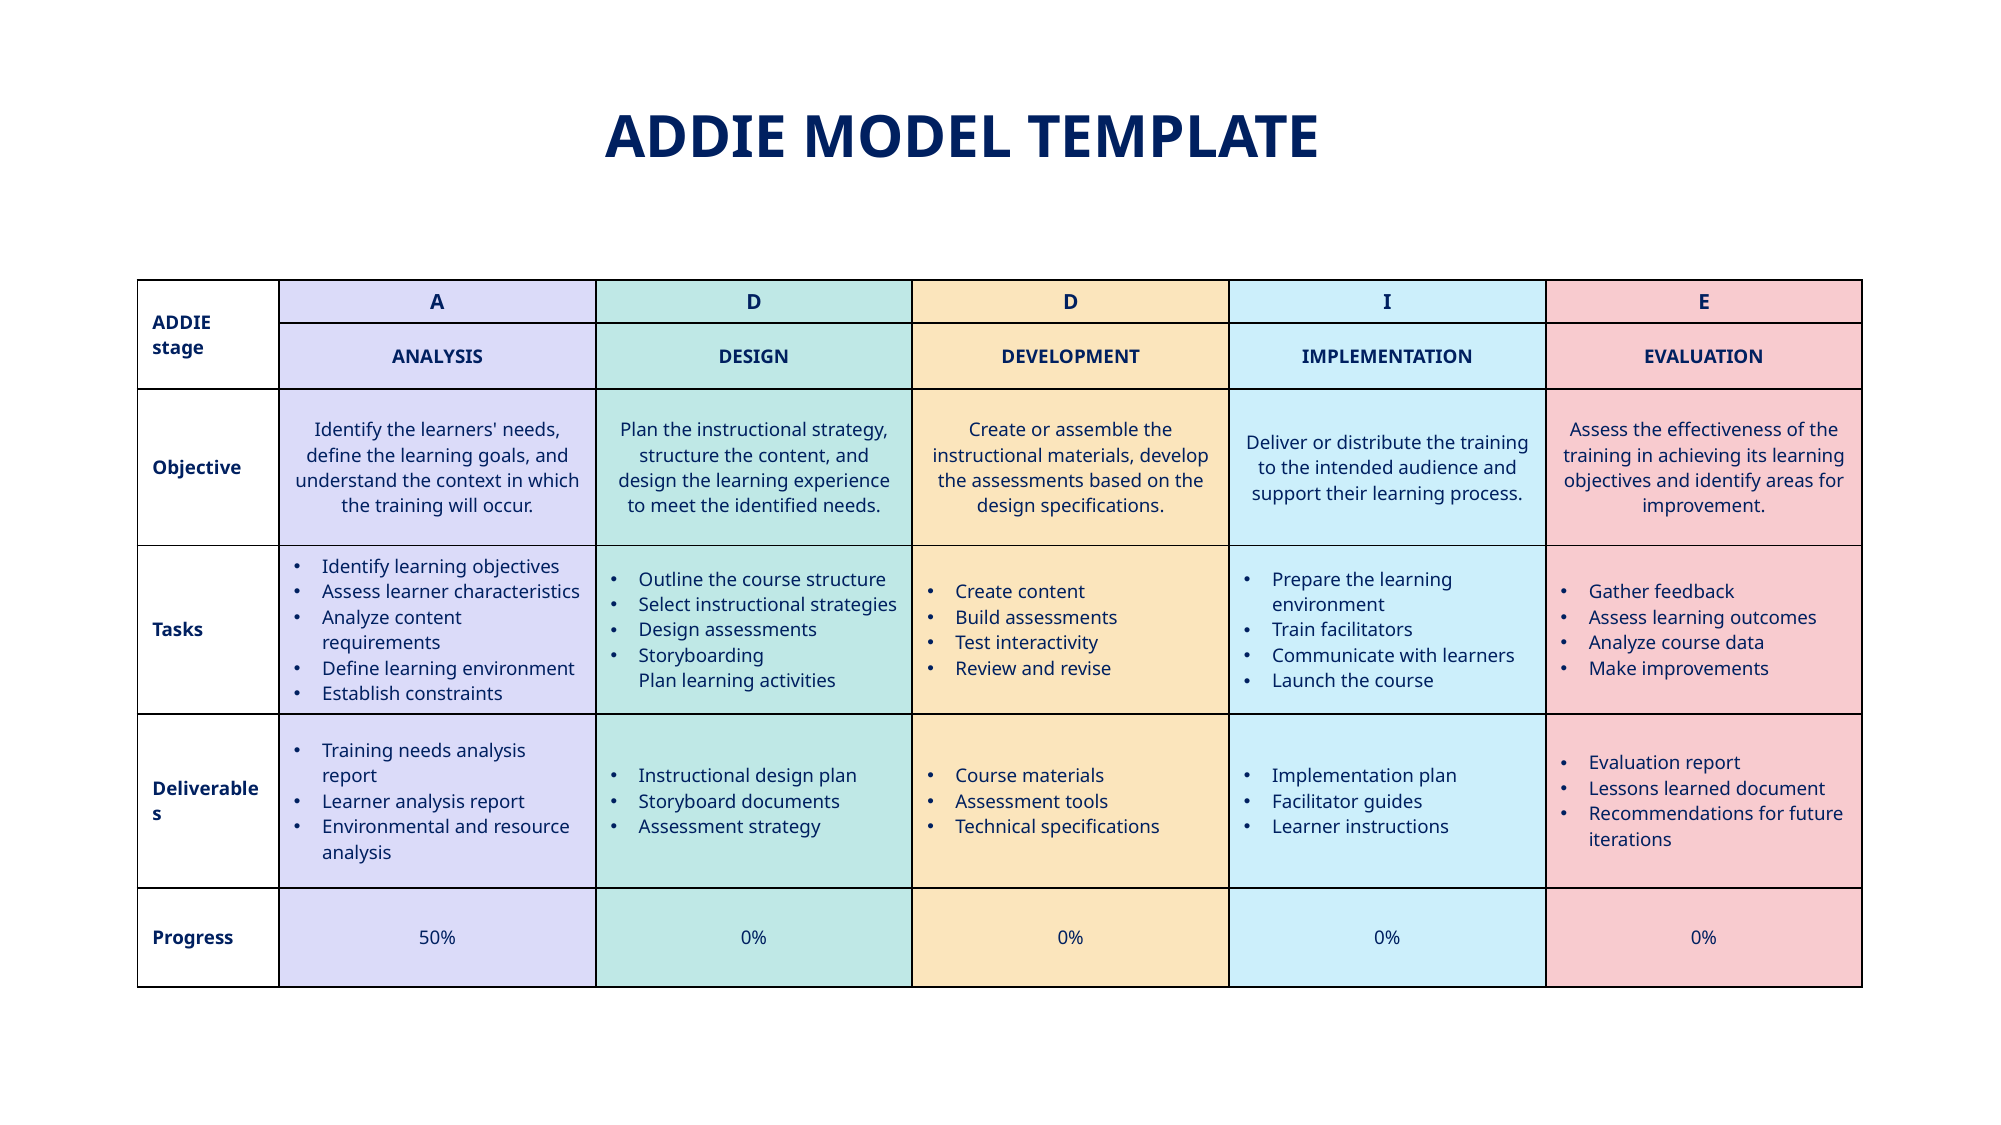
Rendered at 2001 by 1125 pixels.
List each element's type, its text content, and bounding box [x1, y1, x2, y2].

table_cell Prepare the learning environment Train facilitators Communicate with learners Launch the course [1230, 546, 1545, 713]
table_cell 0% [1547, 889, 1861, 986]
table_cell Course materials Assessment tools Technical specifications [913, 715, 1228, 887]
table_cell Evaluation report Lessons learned document Recommendations for future iterations [1547, 715, 1861, 887]
table_cell Assess the effectiveness of the training in achieving its learning objectives and identify areas for improvement. [1547, 390, 1861, 545]
table_cell Create content Build assessments Test interactivity Review and revise [913, 546, 1228, 713]
table_header ADDIE stage [138, 281, 278, 388]
table_cell Objective [138, 390, 278, 545]
table_cell Deliverables [138, 715, 278, 887]
table_cell Tasks [138, 546, 278, 713]
text_box ADDIE MODEL TEMPLATE [590, 91, 1336, 177]
table_cell Implementation plan Facilitator guides Learner instructions [1230, 715, 1545, 887]
table_cell EVALUATION [1547, 324, 1861, 388]
table_cell 0% [1230, 889, 1545, 986]
table_cell Plan the instructional strategy, structure the content, and design the learning experience to meet the identified needs. [597, 390, 911, 545]
table_header A [280, 281, 595, 322]
table_cell Create or assemble the instructional materials, develop the assessments based on the design specifications. [913, 390, 1228, 545]
table_cell Training needs analysis report Learner analysis report Environmental and resource analysis [280, 715, 595, 887]
table_cell 0% [913, 889, 1228, 986]
table_cell Identify learning objectives Assess learner characteristics Analyze content requirements Define learning environment Establish constraints [280, 546, 595, 713]
table_cell DEVELOPMENT [913, 324, 1228, 388]
table_cell Progress [138, 889, 278, 986]
table_cell 50% [280, 889, 595, 986]
table_cell 0% [597, 889, 911, 986]
table_cell Gather feedback Assess learning outcomes Analyze course data Make improvements [1547, 546, 1861, 713]
table_cell Instructional design plan Storyboard documents Assessment strategy [597, 715, 911, 887]
table_cell IMPLEMENTATION [1230, 324, 1545, 388]
table_header D [597, 281, 911, 322]
table_cell Deliver or distribute the training to the intended audience and support their learning process. [1230, 390, 1545, 545]
table_header D [913, 281, 1228, 322]
table_header I [1230, 281, 1545, 322]
table_cell Outline the course structure Select instructional strategies Design assessments Storyboarding Plan learning activities [597, 546, 911, 713]
table_cell DESIGN [597, 324, 911, 388]
table_header E [1547, 281, 1861, 322]
table_cell ANALYSIS [280, 324, 595, 388]
table_cell Identify the learners' needs, define the learning goals, and understand the context in which the training will occur. [280, 390, 595, 545]
